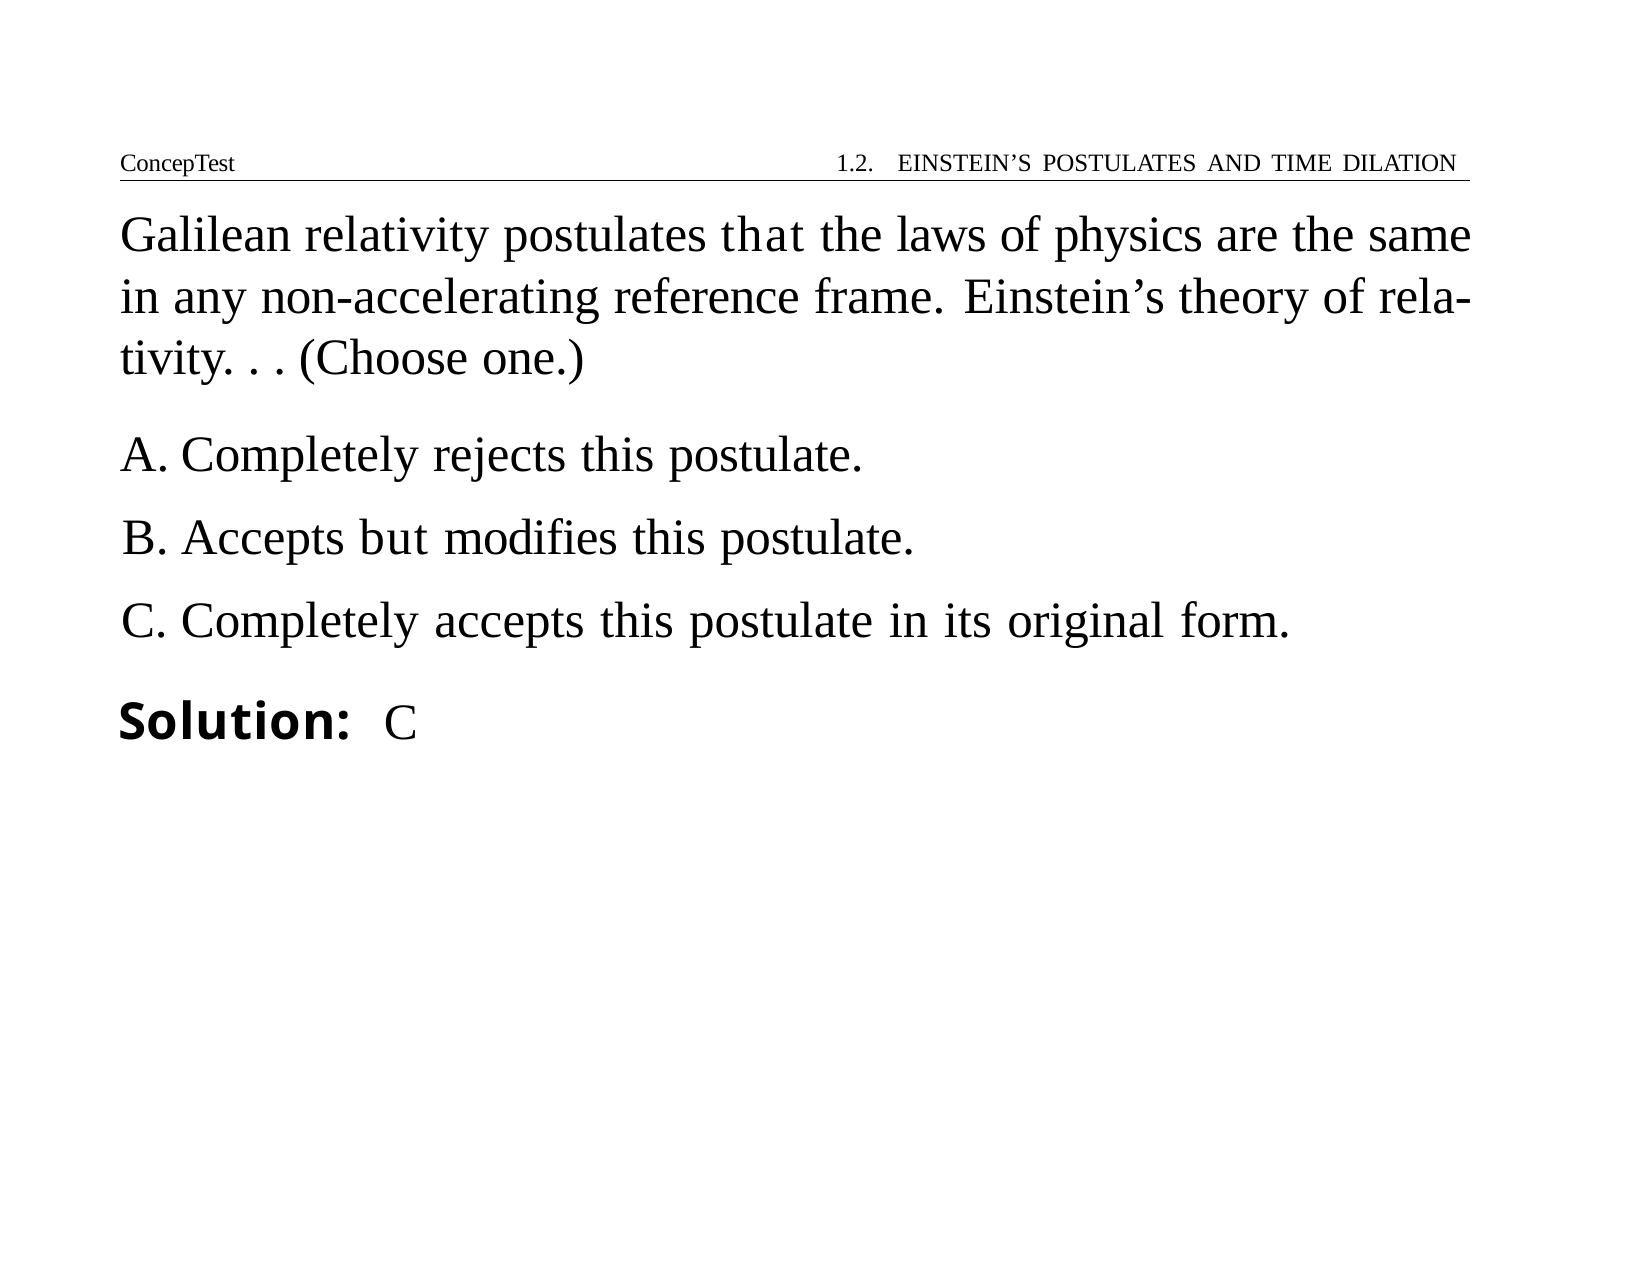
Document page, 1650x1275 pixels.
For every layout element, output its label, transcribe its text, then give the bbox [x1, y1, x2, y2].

title Galilean relativity postulates that the laws of physics are the same in any non-accelerating reference frame. Einstein’s theory of rela- tivity. . . (Choose one.) [117, 198, 1473, 413]
text_box Completely rejects this postulate. Accepts but modifies this postulate. Completely accepts this postulate in its original form. Solution: C [116, 397, 1297, 750]
text_box ConcepTest 1.2. EINSTEIN’S POSTULATES AND TIME DILATION [117, 144, 1473, 176]
